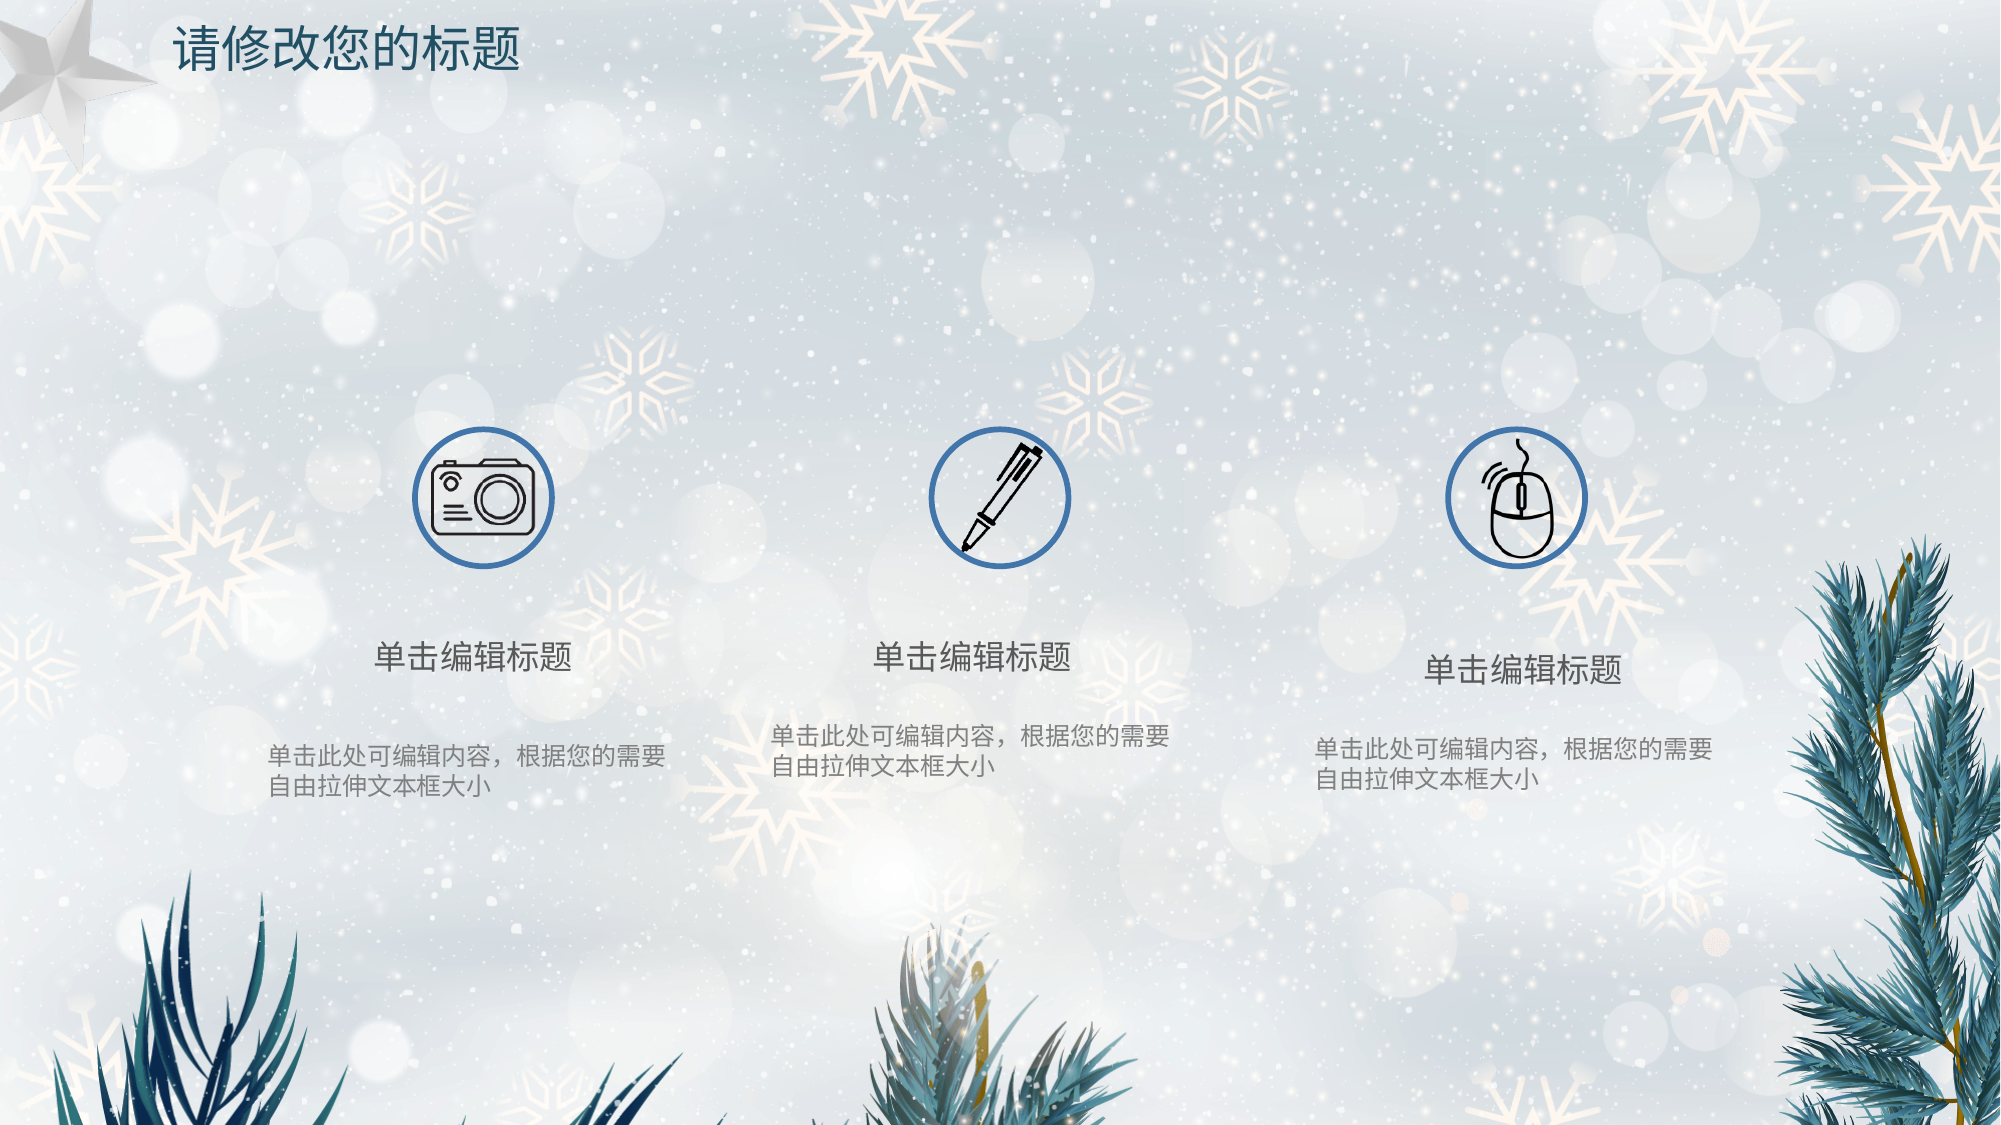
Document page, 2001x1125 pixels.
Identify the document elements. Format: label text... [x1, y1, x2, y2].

text_box 单击编辑标题 单击此处可编辑内容，根据您的需要自由拉伸文本框大小 [1299, 641, 1748, 801]
text_box [413, 428, 553, 568]
text_box 单击编辑标题 单击此处可编辑内容，根据您的需要自由拉伸文本框大小 [252, 628, 695, 809]
text_box [930, 428, 1070, 568]
text_box [1447, 428, 1587, 568]
text_box 请修改您的标题 [157, 10, 847, 86]
text_box 单击编辑标题 单击此处可编辑内容，根据您的需要自由拉伸文本框大小 [755, 628, 1189, 788]
picture [0, 0, 2001, 1125]
